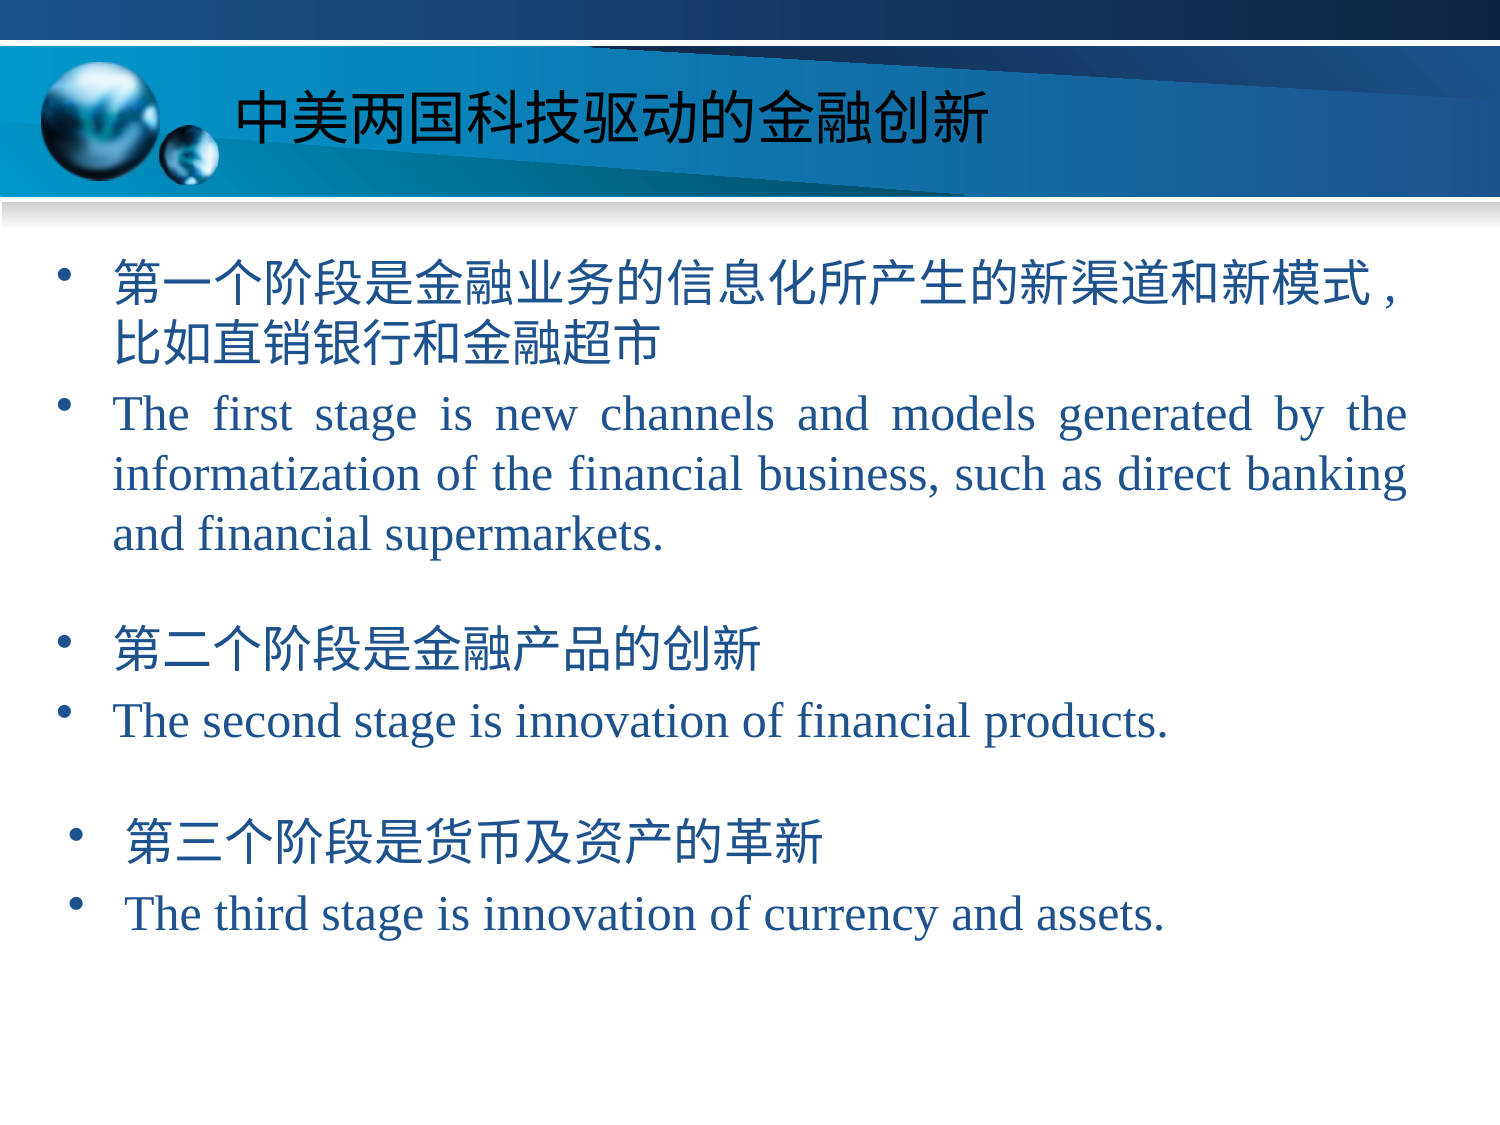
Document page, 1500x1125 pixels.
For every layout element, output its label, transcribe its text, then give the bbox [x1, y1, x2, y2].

text_box 第二个阶段是金融产品的创新 The second stage is innovation of financial products. [41, 609, 1424, 755]
text_box 第三个阶段是货币及资产的革新 The third stage is innovation of currency and assets. [53, 802, 1424, 948]
title 中美两国科技驱动的金融创新 [218, 44, 1483, 188]
picture [42, 63, 159, 180]
text_box 第一个阶段是金融业务的信息化所产生的新渠道和新模式,比如直销银行和金融超市 The first stage is new channels and models generated by the informatization of the financial business, such as direct banking and financial supermarkets. [41, 243, 1424, 569]
picture [160, 126, 218, 184]
